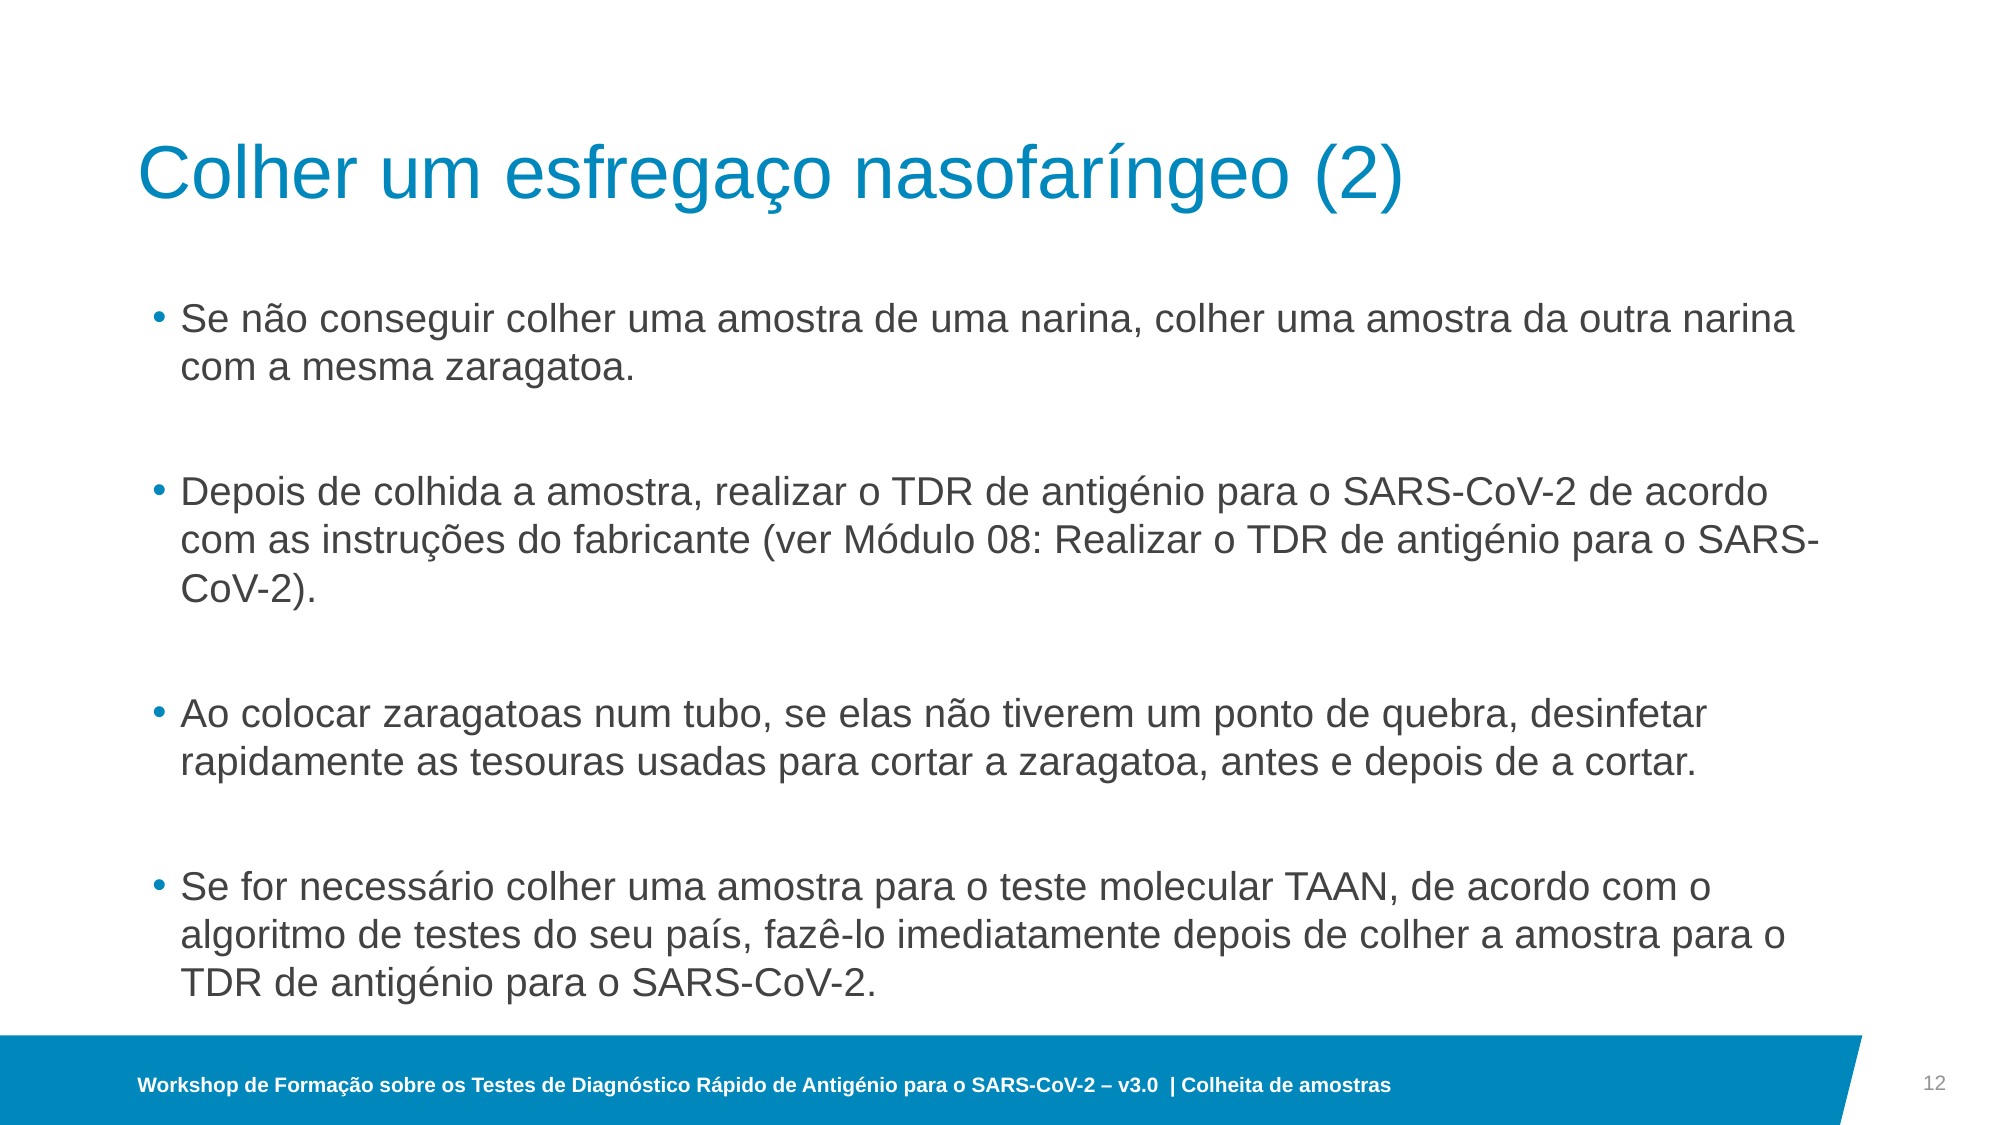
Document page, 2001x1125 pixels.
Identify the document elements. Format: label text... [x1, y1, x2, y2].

list Se não conseguir colher uma amostra de uma narina, colher uma amostra da outra narina com a mesma zaragatoa. Depois de colhida a amostra, realizar o TDR de antigénio para o SARS-CoV-2 de acordo com as instruções do fabricante (ver Módulo 08: Realizar o TDR de antigénio para o SARS-CoV-2). Ao colocar zaragatoas num tubo, se elas não tiverem um ponto de quebra, desinfetar rapidamente as tesouras usadas para cortar a zaragatoa, antes e depois de a cortar. Se for necessário colher uma amostra para o teste molecular TAAN, de acordo com o algoritmo de testes do seu país, fazê-lo imediatamente depois de colher a amostra para o TDR de antigénio para o SARS-CoV-2. [137, 284, 1863, 1014]
footer Workshop de Formação sobre os Testes de Diagnóstico Rápido de Antigénio para o SARS-CoV-2 – v3.0 | Colheita de amostras [137, 1042, 1442, 1125]
title Colher um esfregaço nasofaríngeo (2) [137, 59, 1863, 215]
slide_number 12 [1862, 1035, 1947, 1125]
